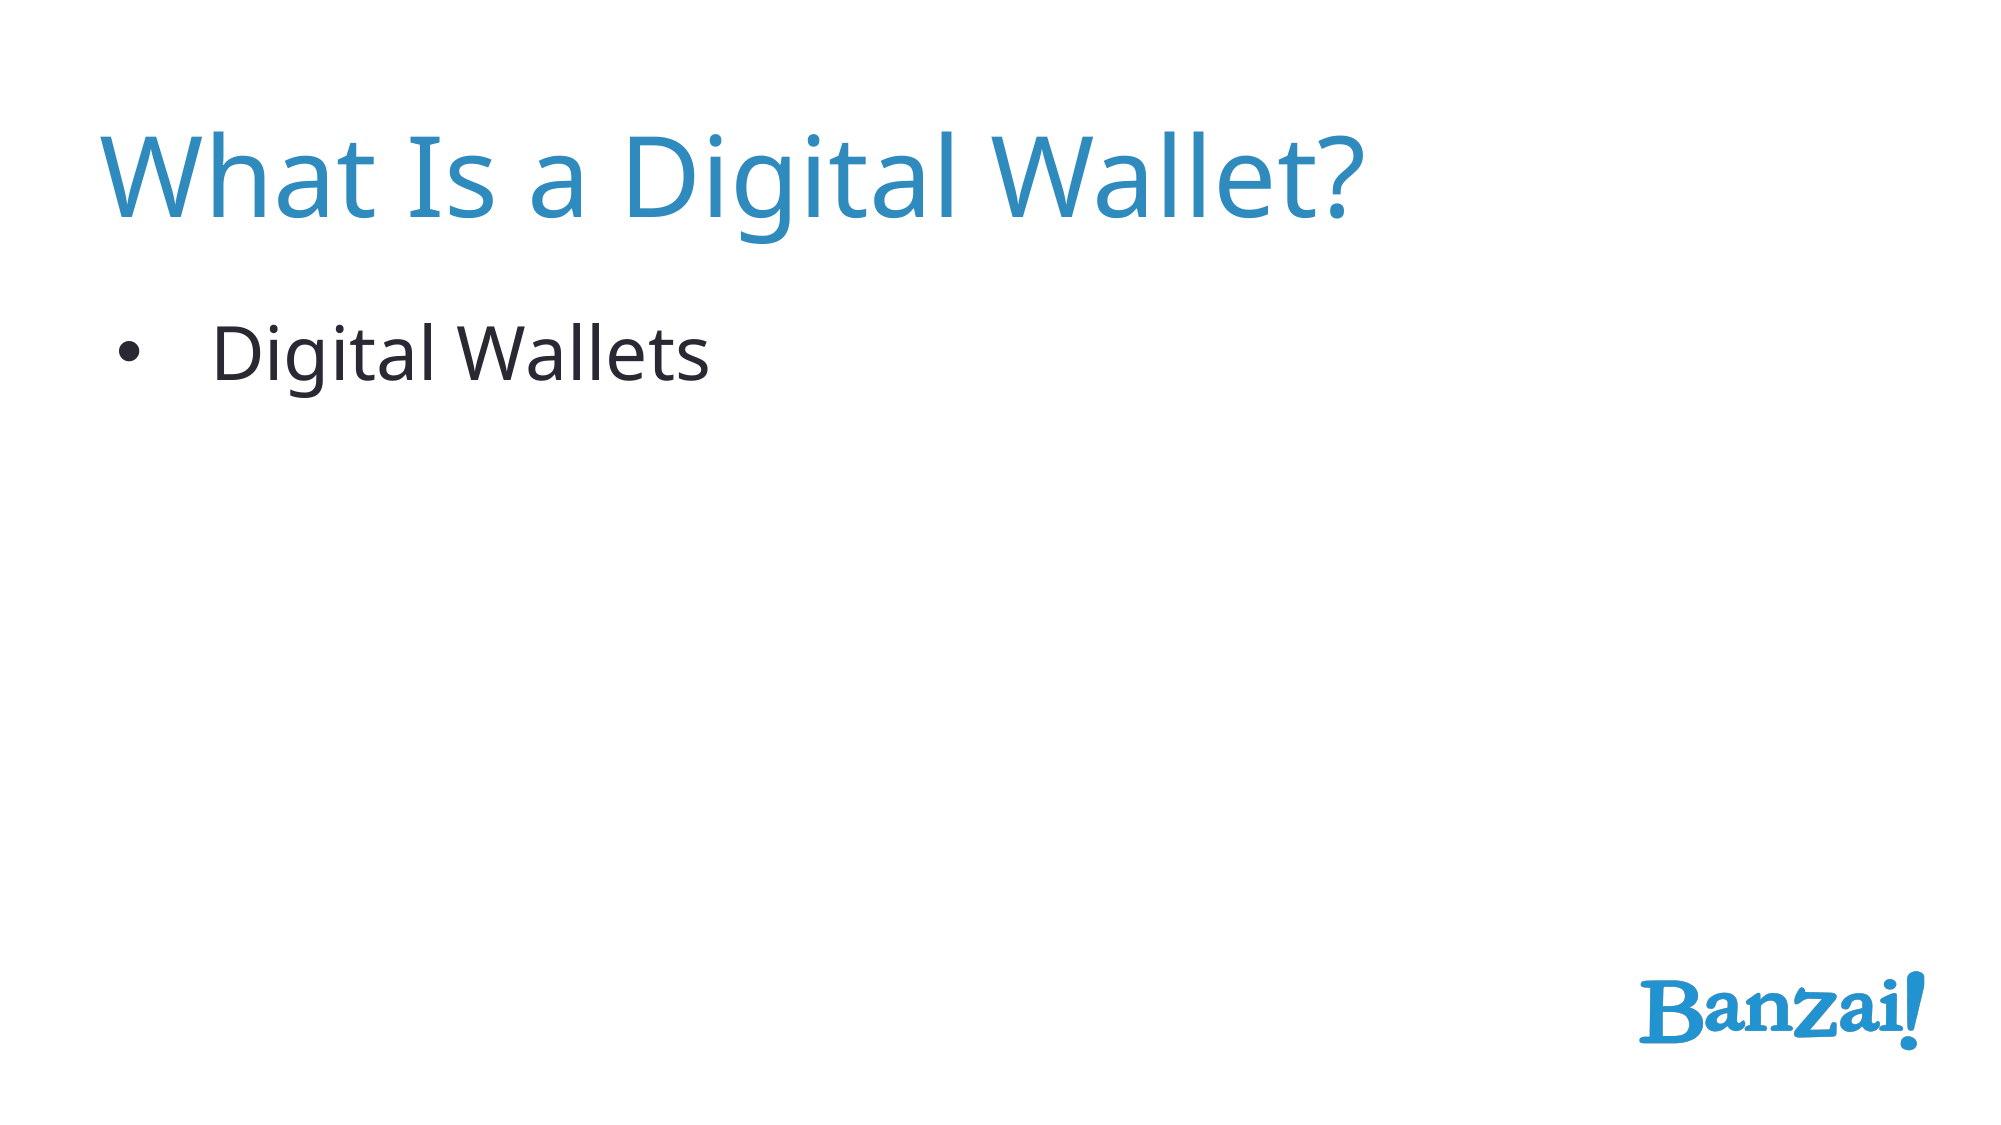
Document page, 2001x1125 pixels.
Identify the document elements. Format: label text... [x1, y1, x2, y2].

subtitle Digital Wallets [108, 297, 1597, 1058]
title What Is a Digital Wallet? [91, 16, 1892, 250]
picture [1639, 971, 1925, 1055]
